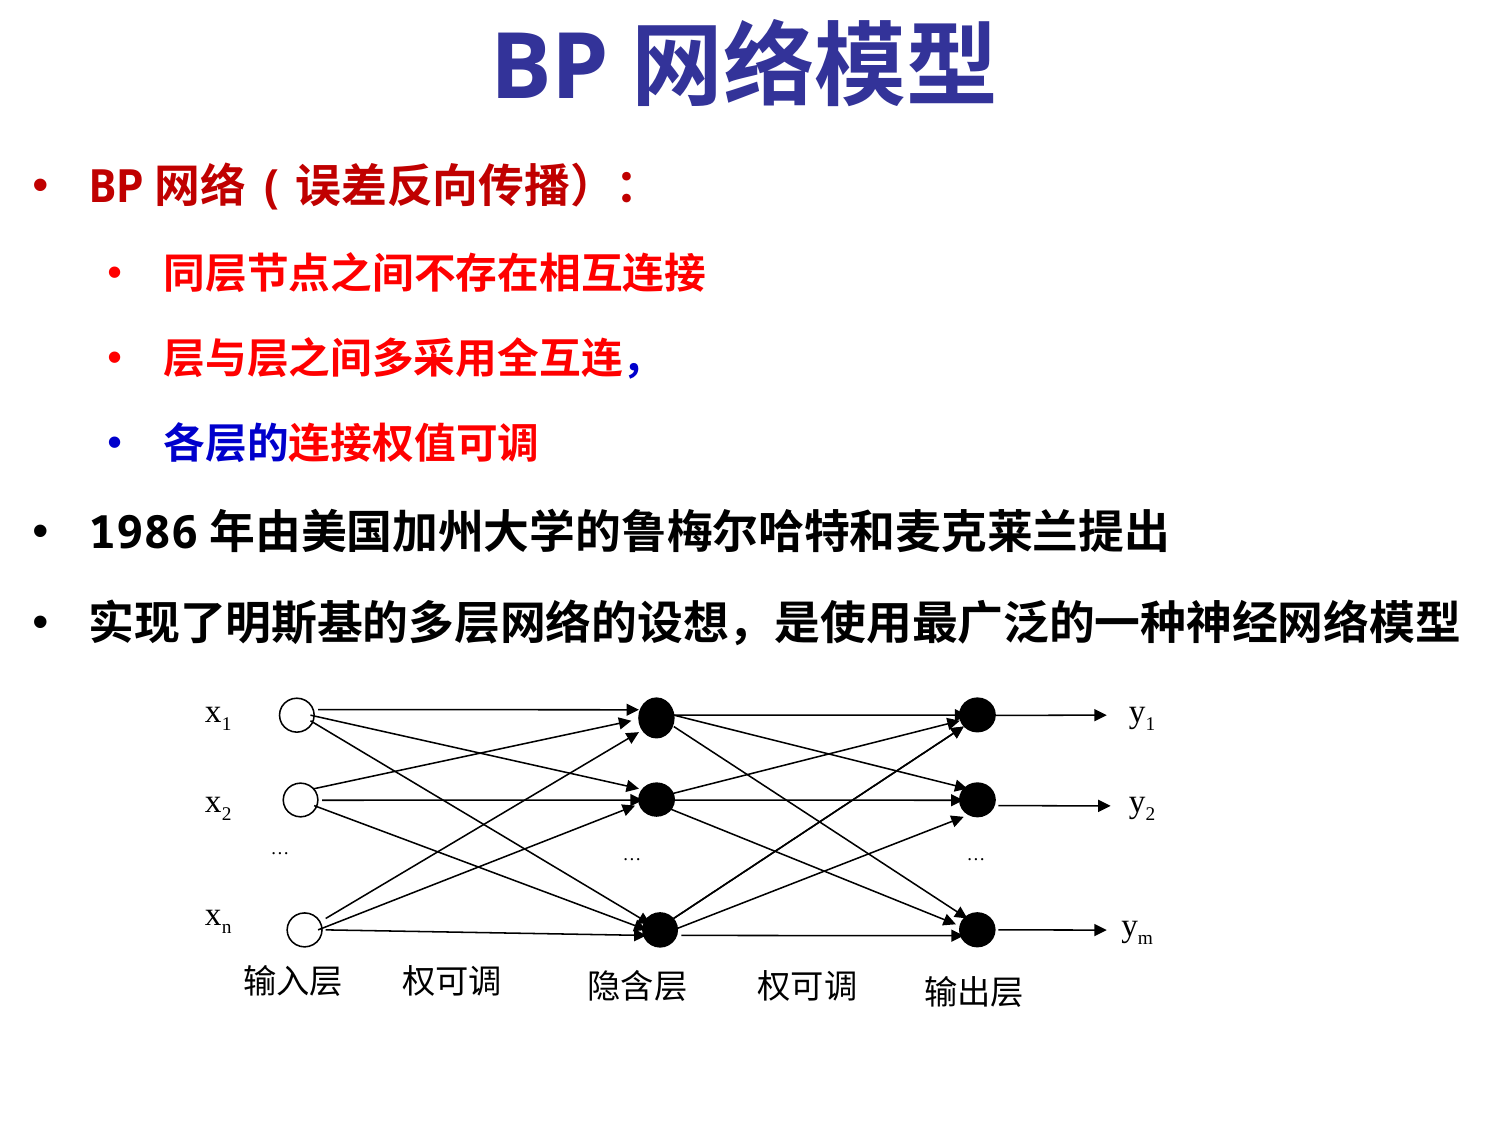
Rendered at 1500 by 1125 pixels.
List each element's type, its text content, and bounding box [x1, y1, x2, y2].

text_box BP网络(误差反向传播）： 同层节点之间不存在相互连接 层与层之间多采用全互连， 各层的连接权值可调 1986年由美国加州大学的鲁梅尔哈特和麦克莱兰提出 实现了明斯基的多层网络的设想，是使用最广泛的一种神经网络模型 [17, 138, 1491, 657]
text_box BP网络模型 [129, 0, 1359, 125]
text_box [170, 681, 1235, 1083]
